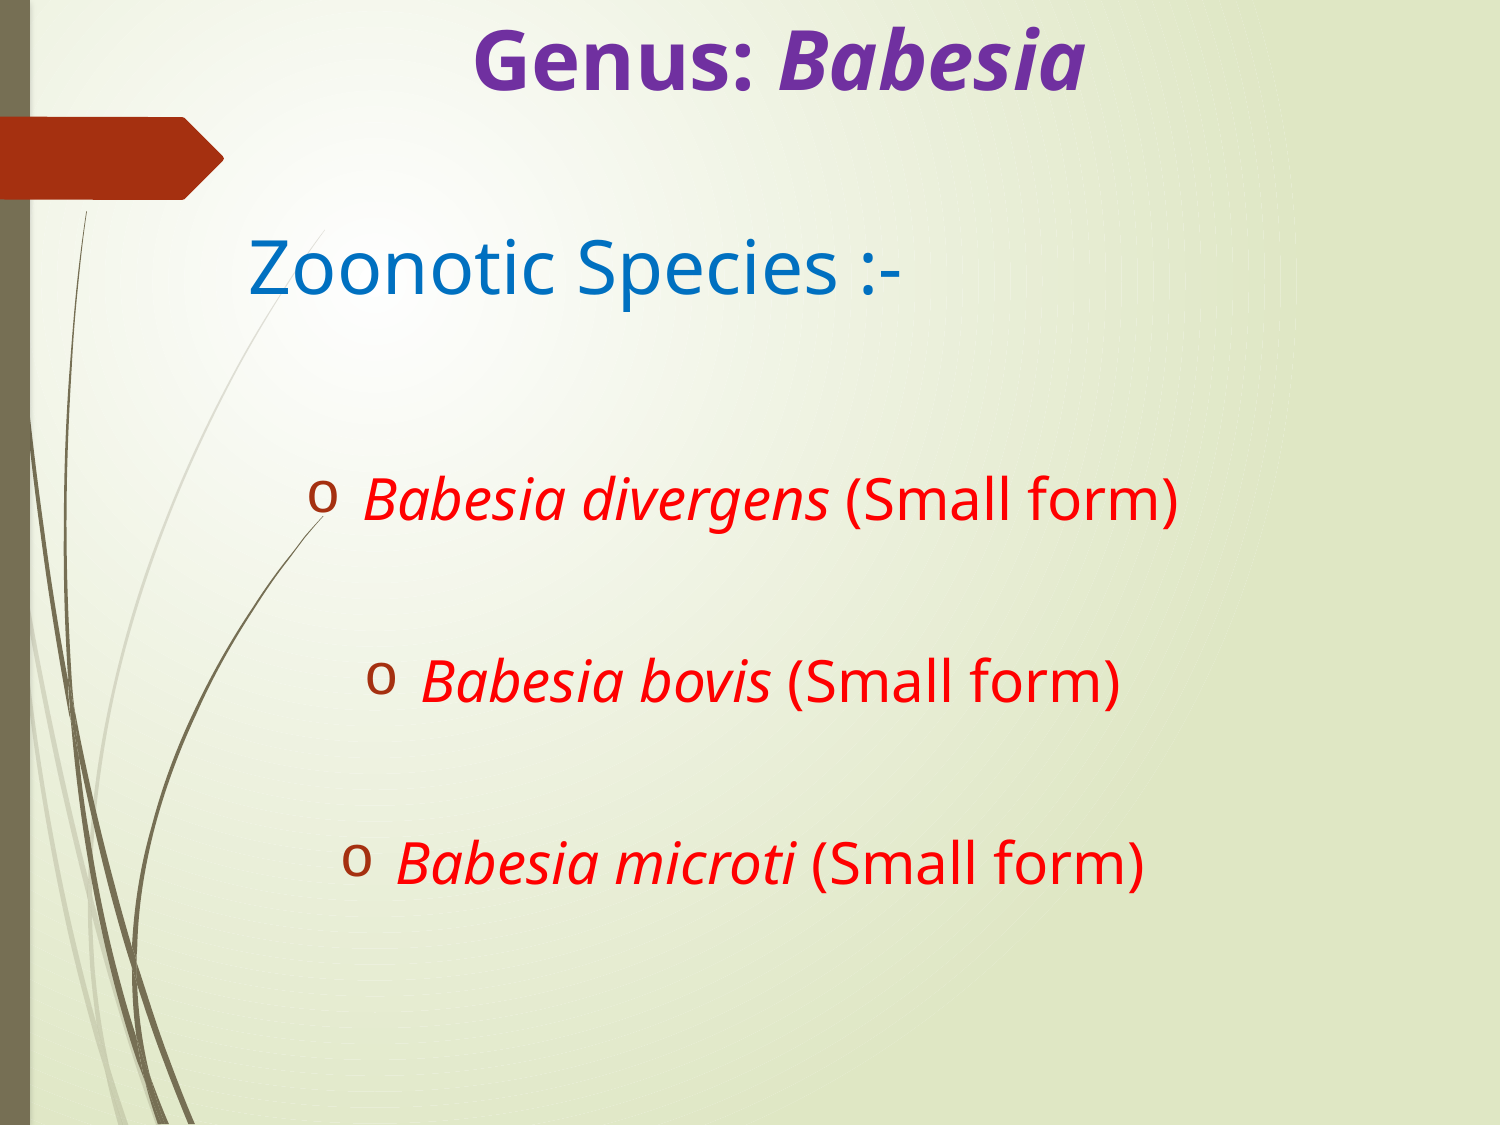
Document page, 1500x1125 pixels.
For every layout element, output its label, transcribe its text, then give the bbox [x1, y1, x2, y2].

list Zoonotic Species :- Babesia divergens (Small form) Babesia bovis (Small form) Babesia microti (Small form) [0, 212, 1500, 1125]
title Genus: Babesia [0, 0, 1500, 163]
